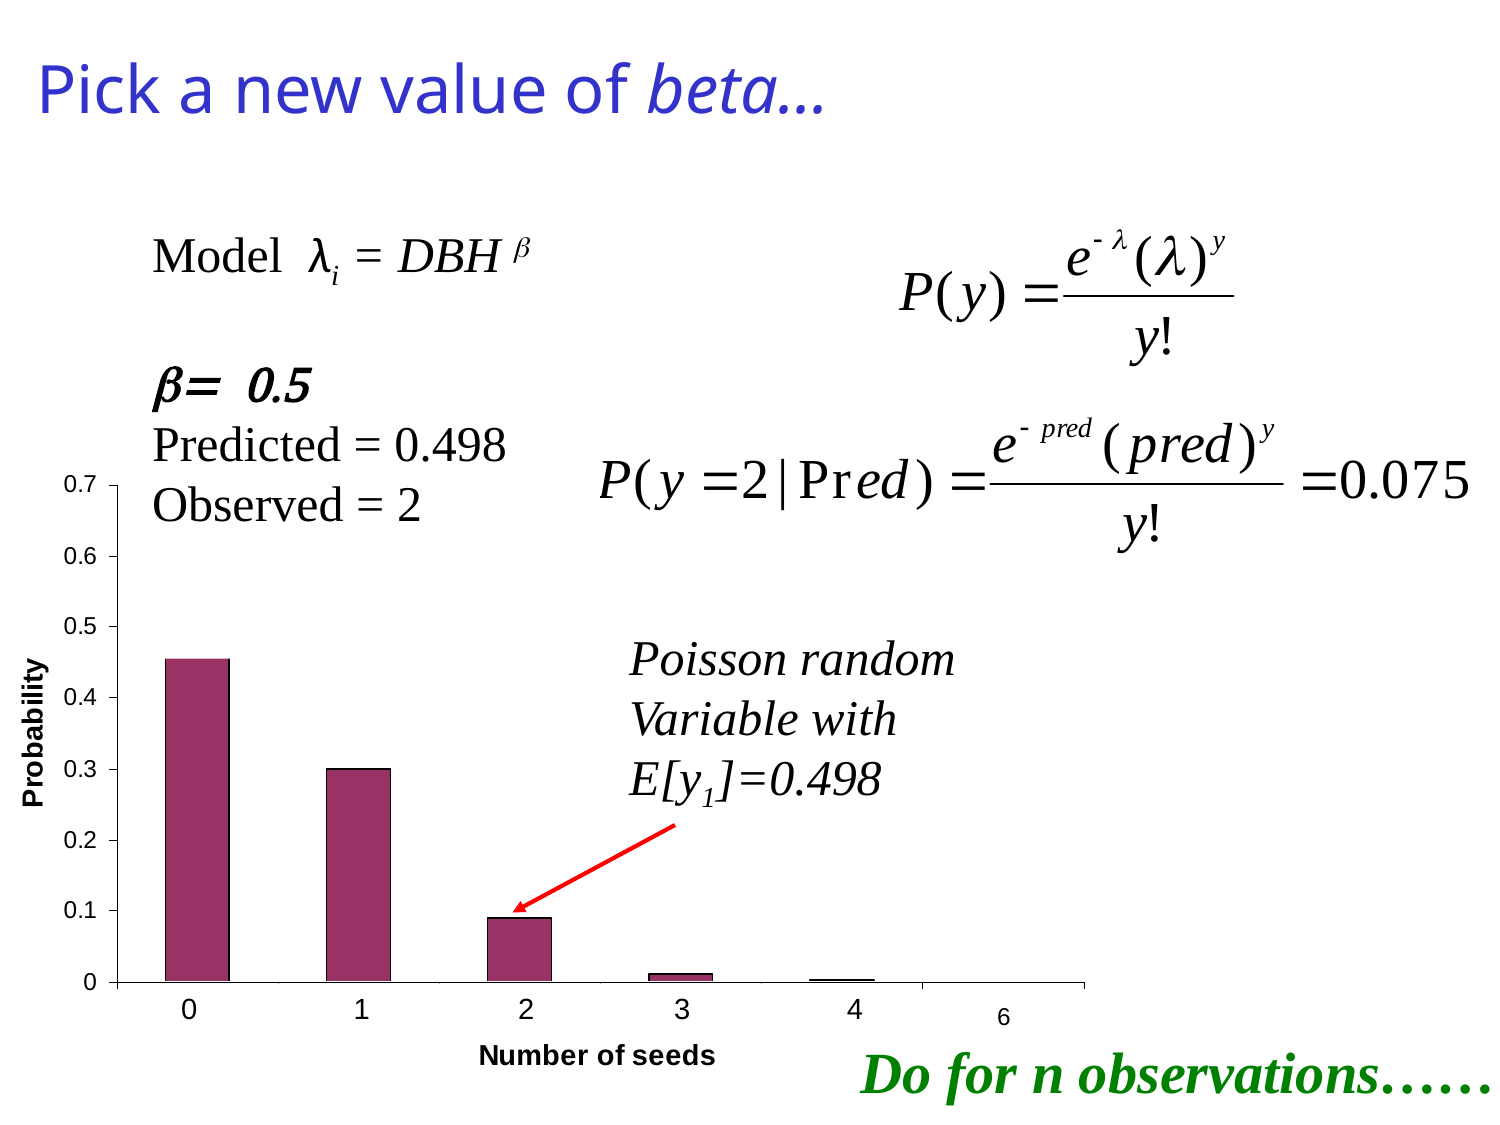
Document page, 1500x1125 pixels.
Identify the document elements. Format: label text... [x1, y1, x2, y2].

text_box Pick a new value of beta... [21, 38, 862, 134]
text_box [588, 217, 1475, 563]
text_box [0, 437, 1112, 1109]
text_box Do for n observations…… [1114, 1027, 1500, 1113]
text_box Model λi = DBH b b= 0.5 Predicted = 0.498 Observed = 2 [137, 215, 600, 435]
